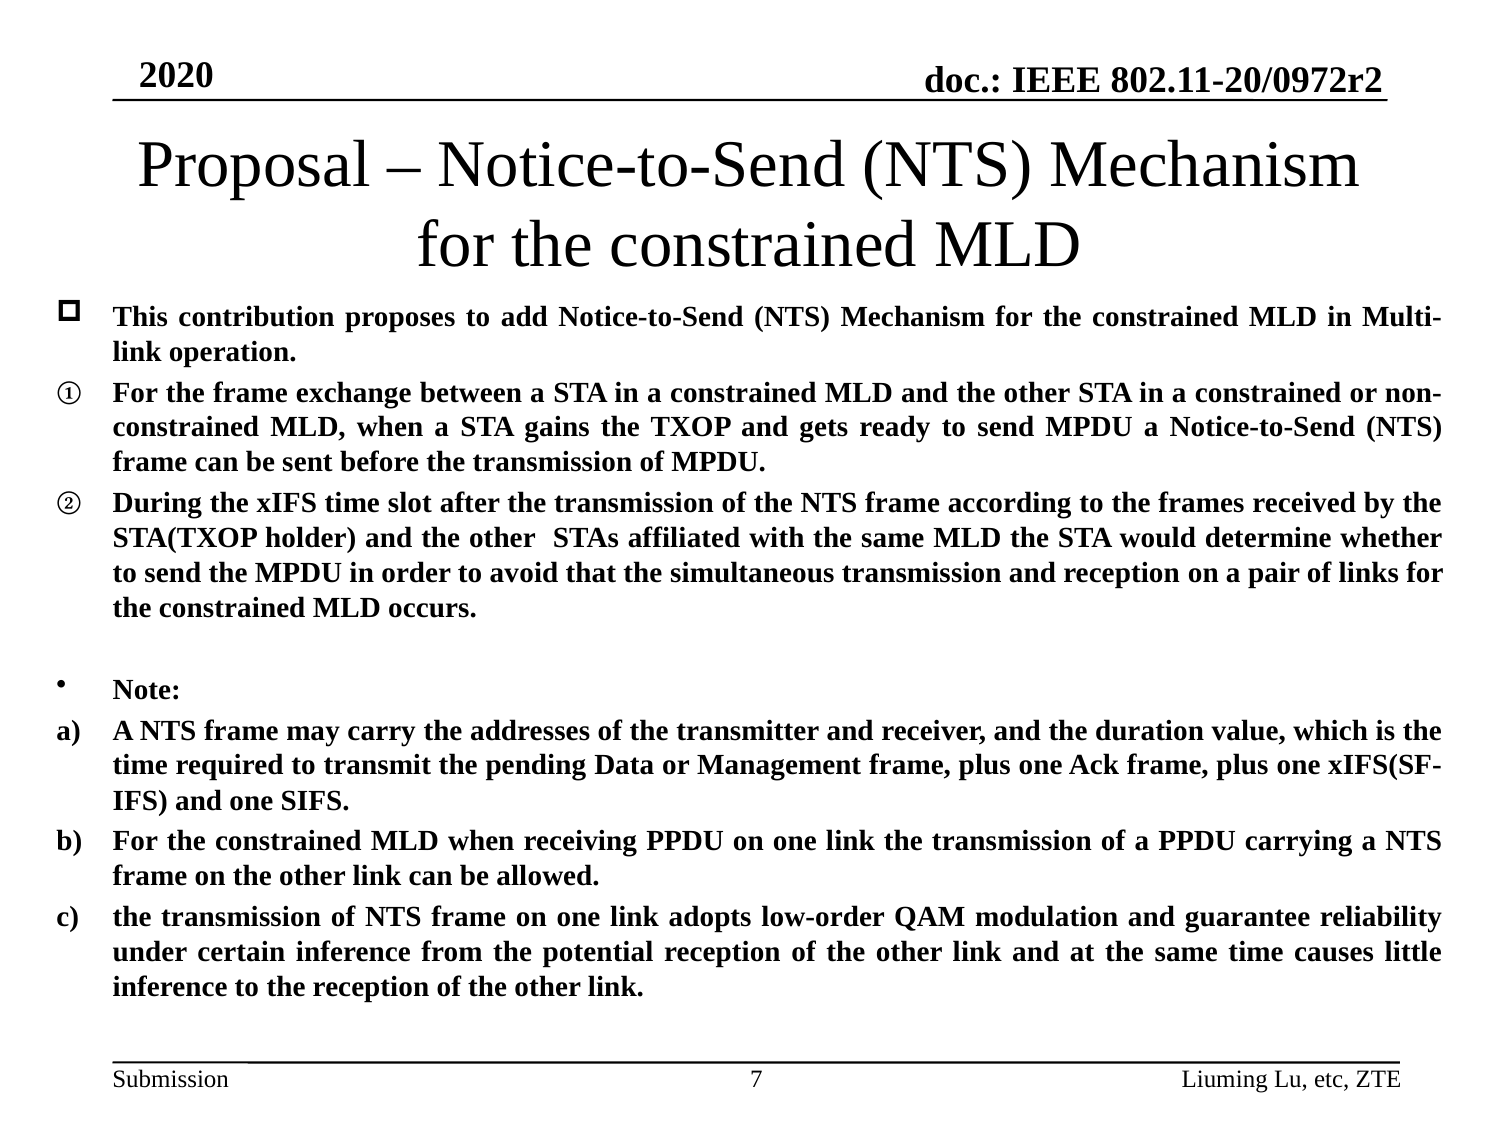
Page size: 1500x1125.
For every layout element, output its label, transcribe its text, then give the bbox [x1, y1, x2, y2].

footer Liuming Lu, etc, ZTE [1178, 1061, 1402, 1093]
list This contribution proposes to add Notice-to-Send (NTS) Mechanism for the constrained MLD in Multi-link operation. For the frame exchange between a STA in a constrained MLD and the other STA in a constrained or non-constrained MLD, when a STA gains the TXOP and gets ready to send MPDU a Notice-to-Send (NTS) frame can be sent before the transmission of MPDU. During the xIFS time slot after the transmission of the NTS frame according to the frames received by the STA(TXOP holder) and the other STAs affiliated with the same MLD the STA would determine whether to send the MPDU in order to avoid that the simultaneous transmission and reception on a pair of links for the constrained MLD occurs. Note: A NTS frame may carry the addresses of the transmitter and receiver, and the duration value, which is the time required to transmit the pending Data or Management frame, plus one Ack frame, plus one xIFS(SF-IFS) and one SIFS. For the constrained MLD when receiving PPDU on one link the transmission of a PPDU carrying a NTS frame on the other link can be allowed. the transmission of NTS frame on one link adopts low-order QAM modulation and guarantee reliability under certain inference from the potential reception of the other link and at the same time causes little inference to the reception of the other link. [41, 289, 1459, 1063]
slide_number 7 [741, 1061, 772, 1093]
title Proposal – Notice-to-Send (NTS) Mechanism for the constrained MLD [112, 112, 1388, 288]
